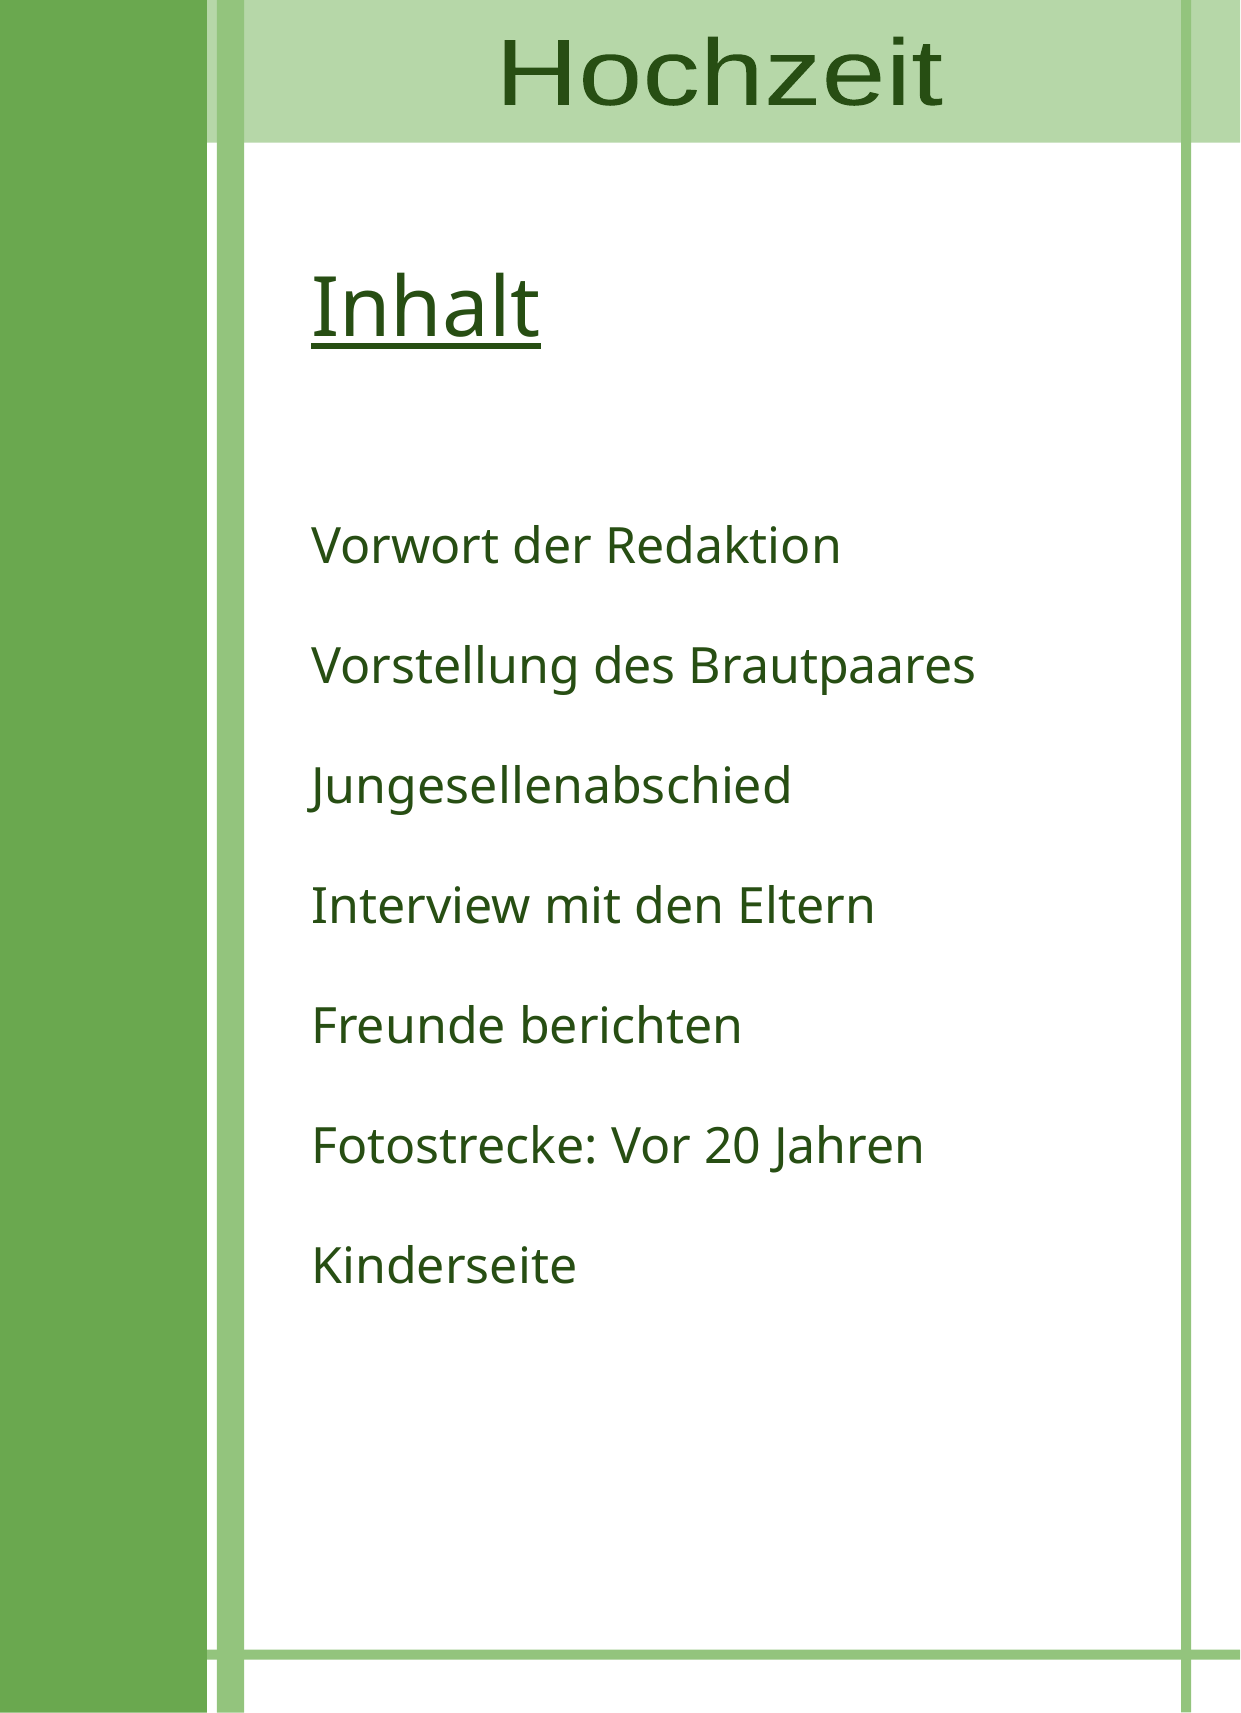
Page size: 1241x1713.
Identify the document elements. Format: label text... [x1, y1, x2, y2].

text_box [216, 0, 245, 1713]
text_box Inhalt Vorwort der Redaktion Vorstellung des Brautpaares Jungesellenabschied Interview mit den Eltern Freunde berichten Fotostrecke: Vor 20 Jahren Kinderseite [308, 250, 1181, 1463]
text_box [1192, 0, 1241, 143]
text_box [245, 0, 1181, 143]
text_box [245, 1649, 1241, 1660]
text_box [207, 1649, 216, 1660]
text_box [1181, 1660, 1192, 1713]
text_box [207, 0, 216, 143]
text_box [0, 0, 207, 1713]
text_box [1181, 0, 1192, 1649]
